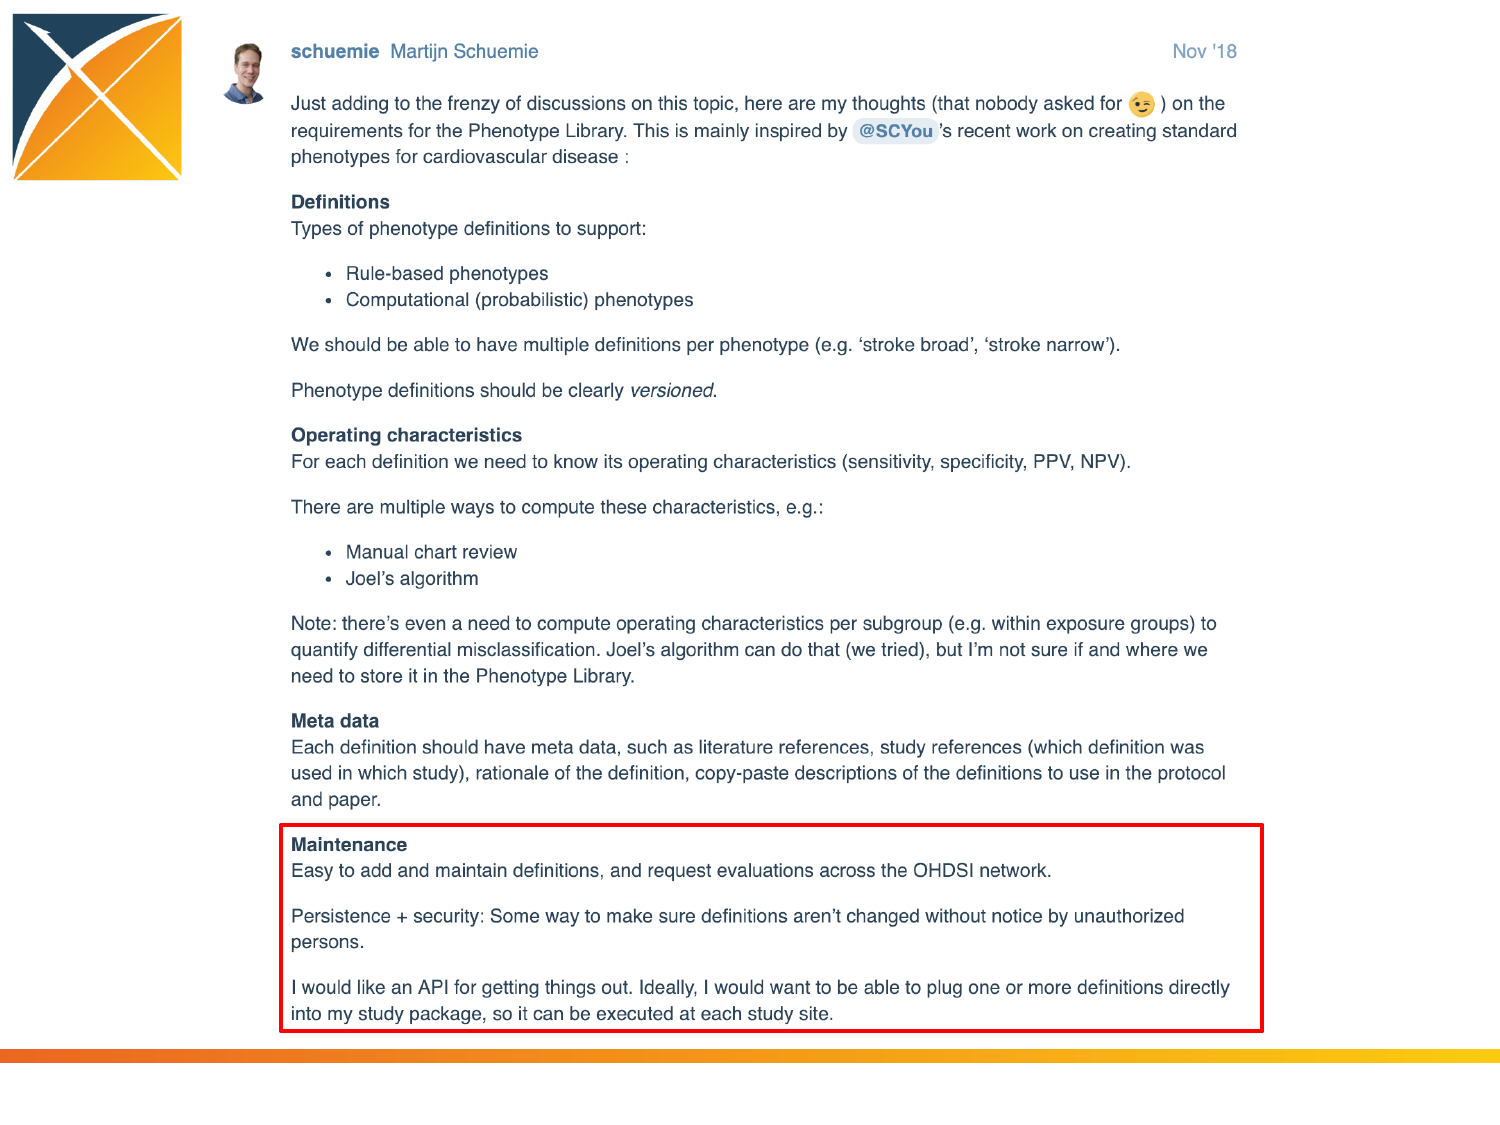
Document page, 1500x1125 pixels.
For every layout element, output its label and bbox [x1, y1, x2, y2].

picture [0, 0, 206, 200]
picture [220, 24, 1263, 1032]
